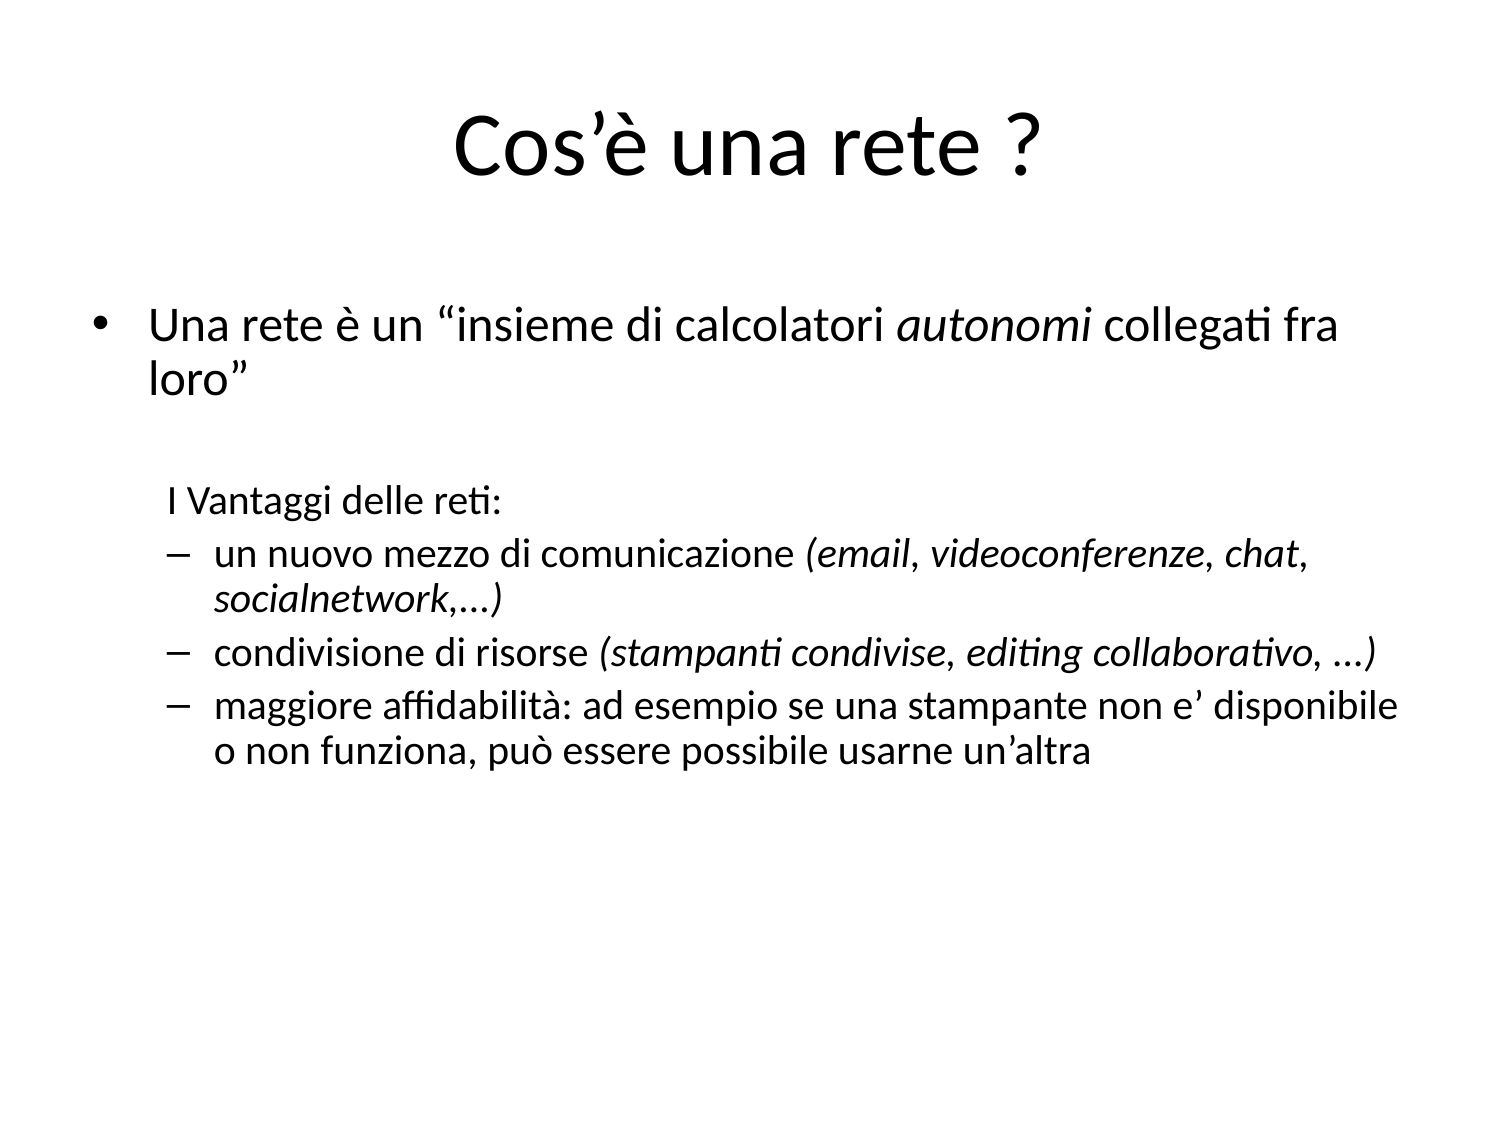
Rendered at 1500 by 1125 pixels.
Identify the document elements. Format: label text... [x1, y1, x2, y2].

title Cos’è una rete ? [75, 45, 1425, 233]
list Una rete è un “insieme di calcolatori autonomi collegati fra loro” I Vantaggi delle reti: un nuovo mezzo di comunicazione (email, videoconferenze, chat, socialnetwork,...) condivisione di risorse (stampanti condivise, editing collaborativo, ...) maggiore affidabilità: ad esempio se una stampante non e’ disponibile o non funziona, può essere possibile usarne un’altra [76, 290, 1427, 871]
